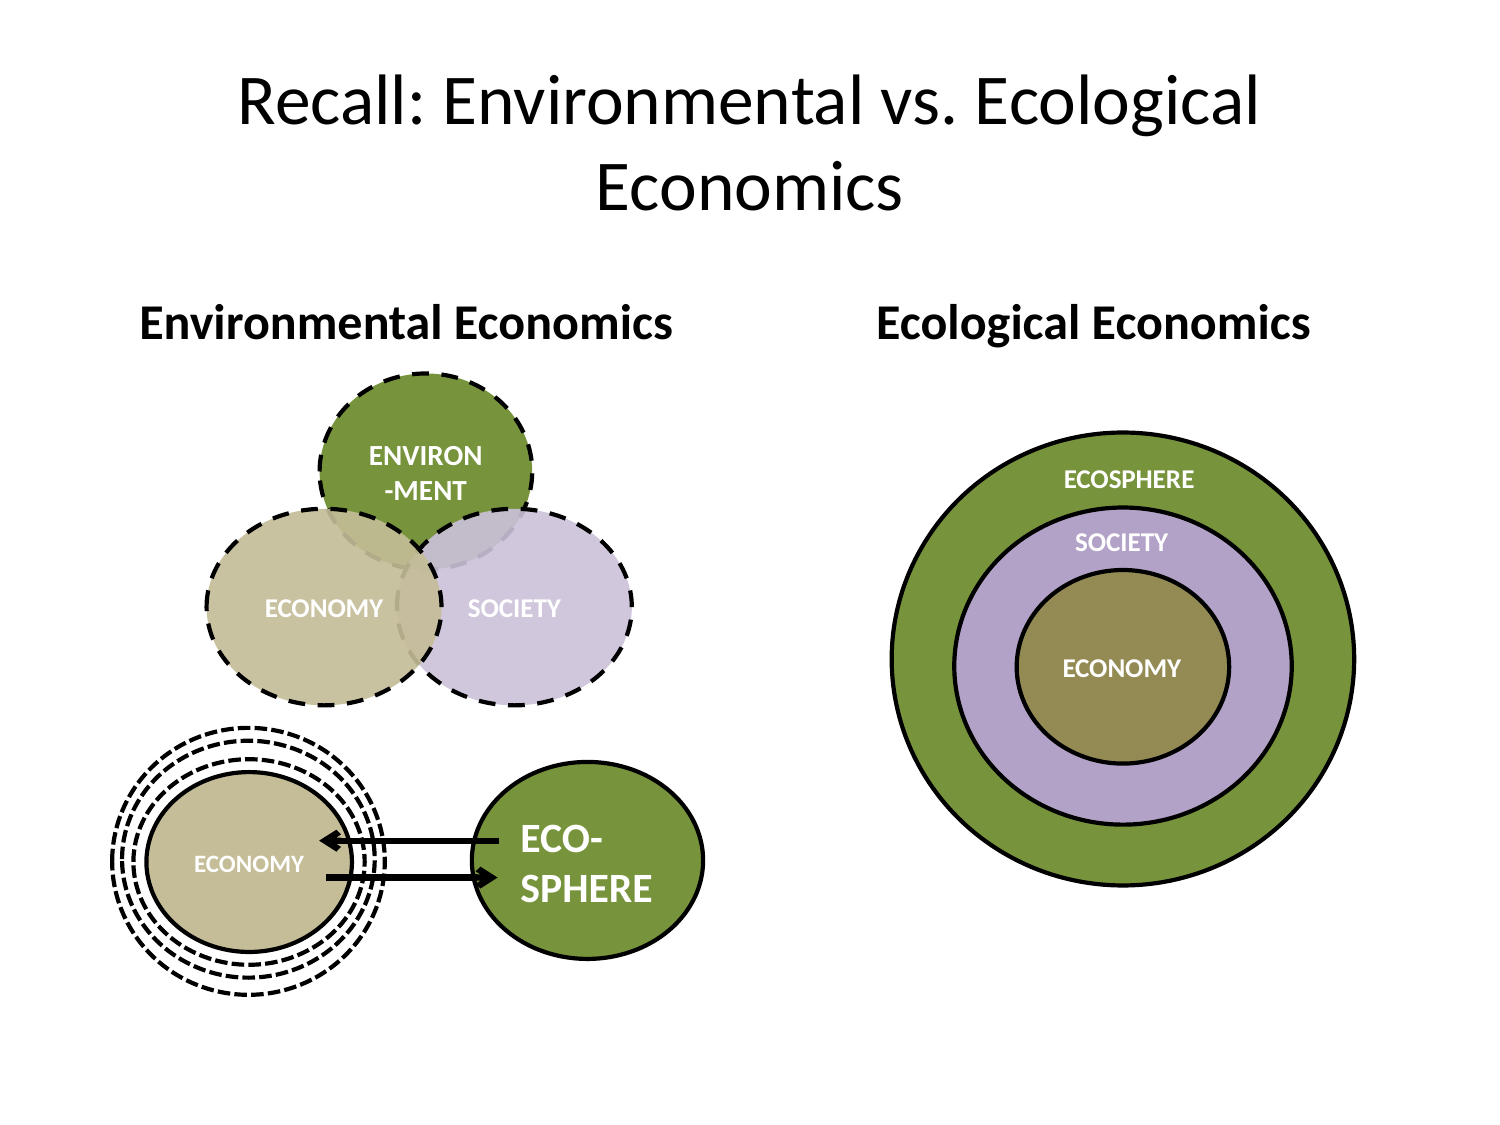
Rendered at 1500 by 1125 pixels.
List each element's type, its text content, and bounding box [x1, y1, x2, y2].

list Environmental Economics [75, 251, 738, 357]
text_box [111, 727, 704, 996]
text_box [206, 373, 633, 706]
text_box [891, 432, 1355, 886]
list Ecological Economics [761, 251, 1425, 357]
title Recall: Environmental vs. Ecological Economics [75, 45, 1425, 233]
